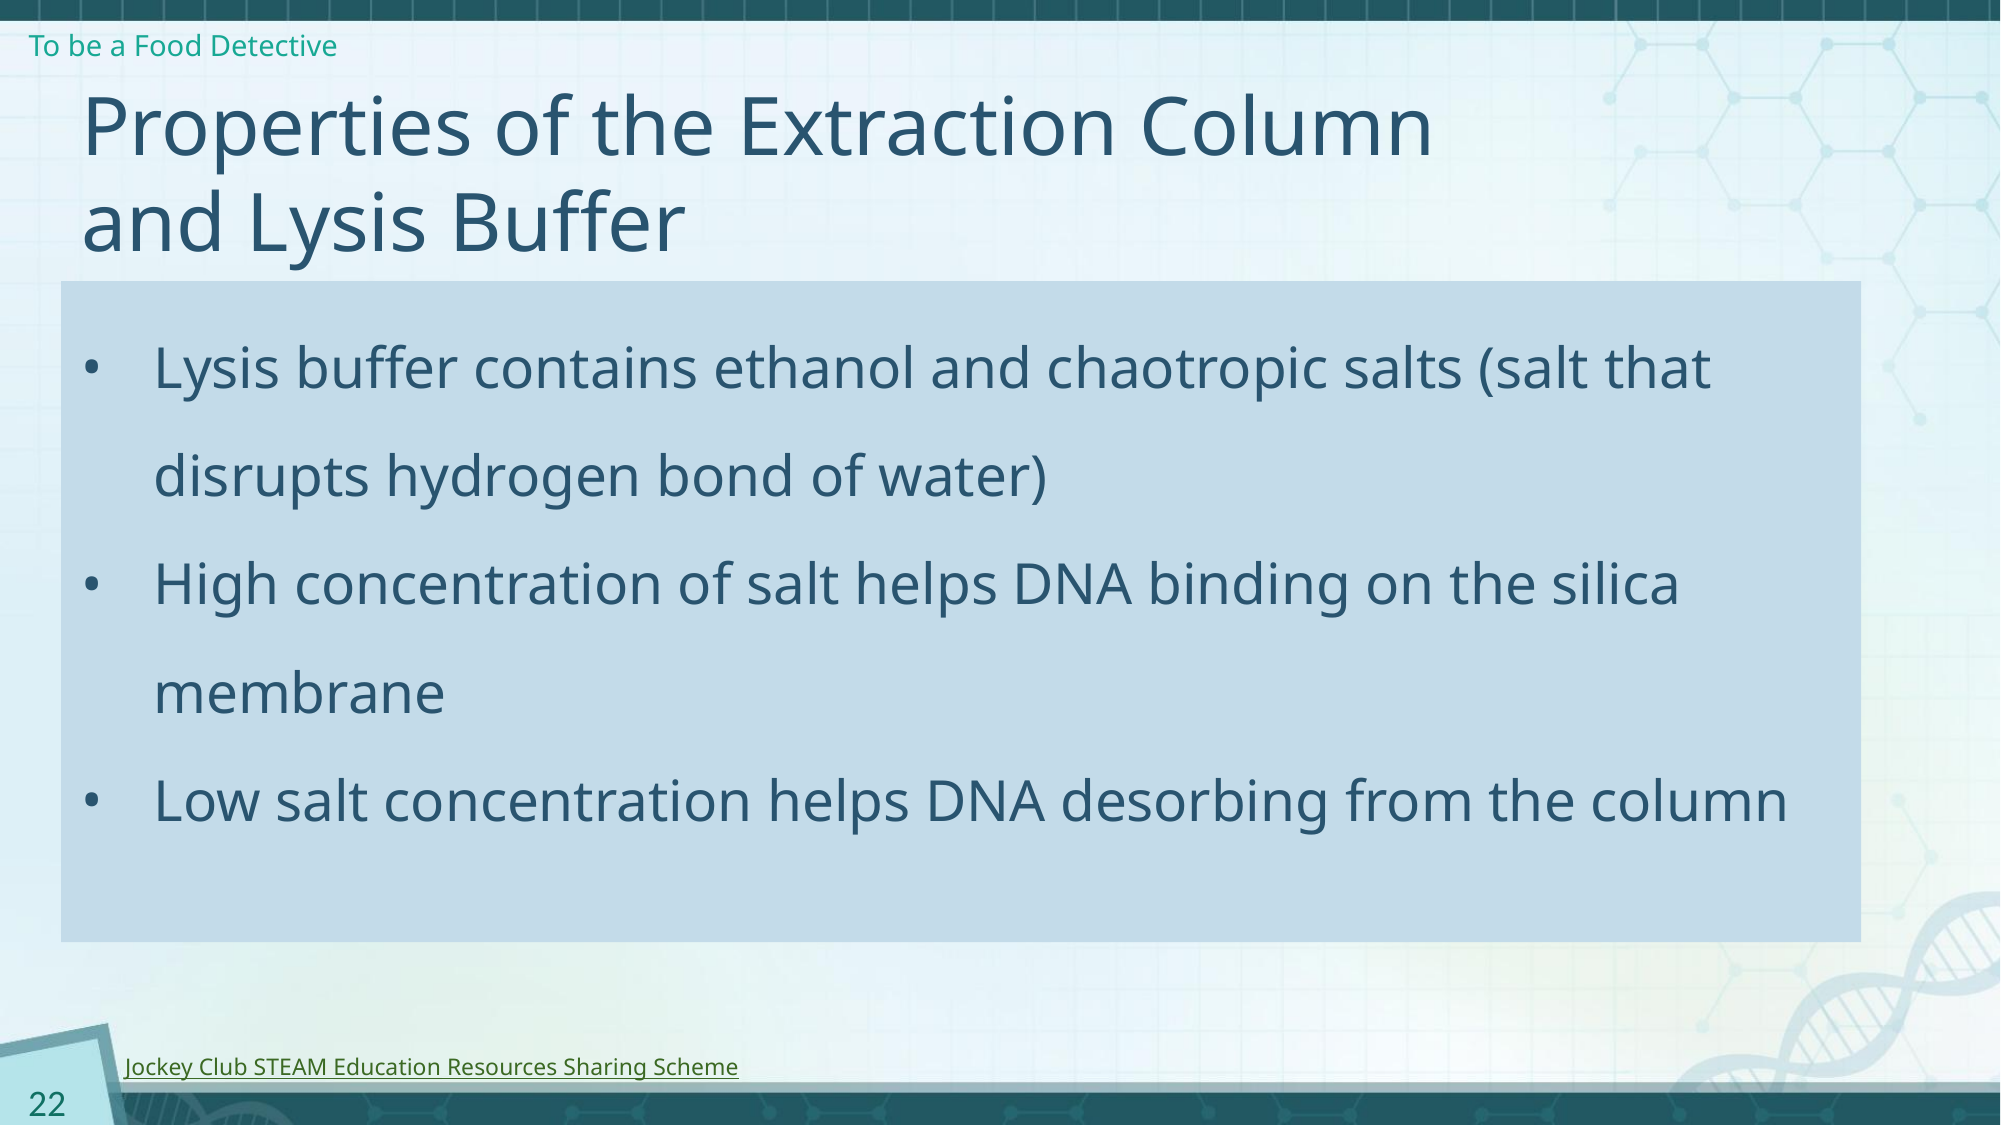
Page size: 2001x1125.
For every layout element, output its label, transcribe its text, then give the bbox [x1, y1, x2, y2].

picture [0, 0, 2001, 1125]
list Lysis buffer contains ethanol and chaotropic salts (salt that disrupts hydrogen bond of water) High concentration of salt helps DNA binding on the silica membrane Low salt concentration helps DNA desorbing from the column [61, 281, 1862, 943]
title Properties of the Extraction Column and Lysis Buffer [61, 63, 1571, 279]
slide_number 22 [0, 1071, 96, 1125]
